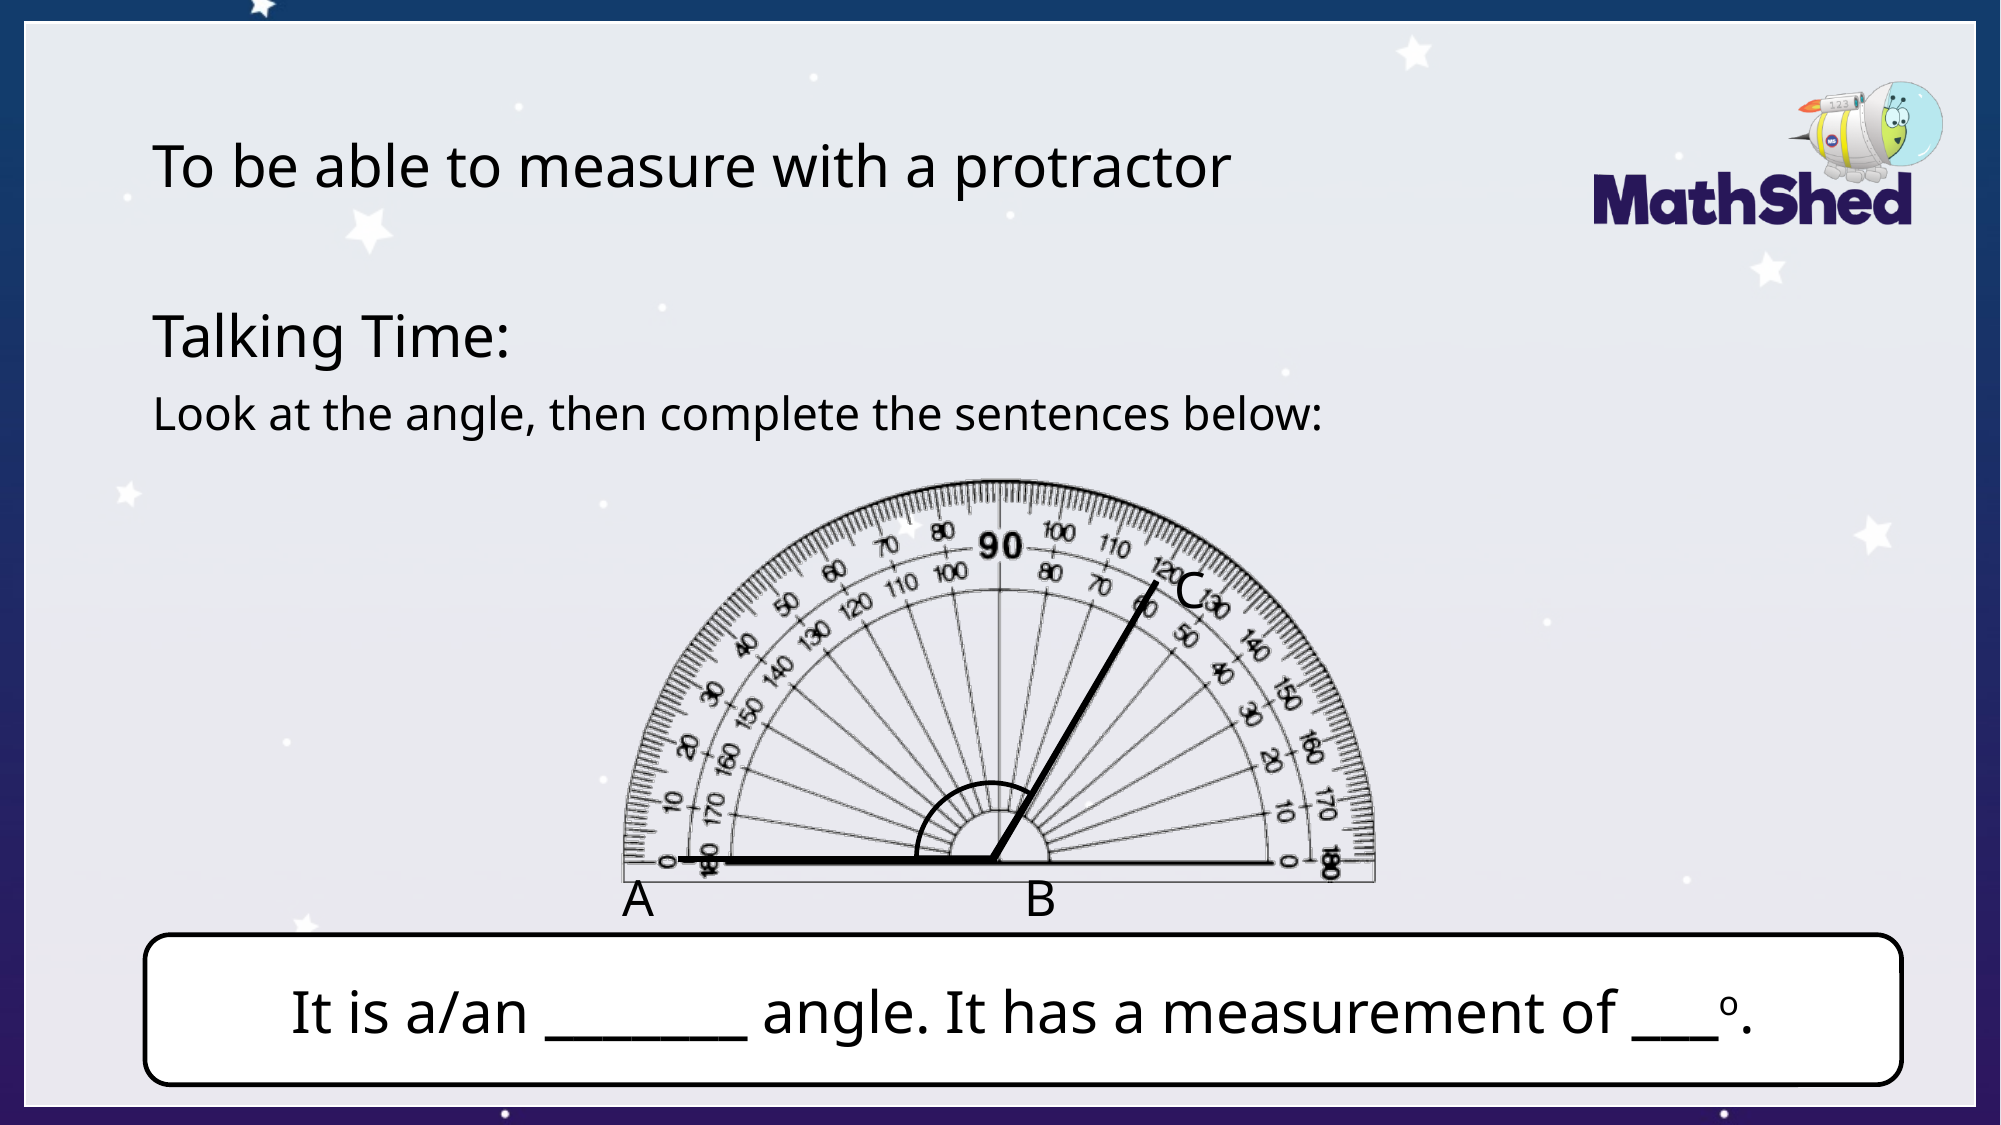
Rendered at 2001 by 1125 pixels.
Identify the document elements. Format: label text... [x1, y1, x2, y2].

picture [0, 0, 2001, 1125]
text_box B [1009, 883, 1072, 933]
list Talking Time: Look at the angle, then complete the sentences below: [137, 299, 1863, 1014]
title To be able to measure with a protractor [137, 59, 1578, 278]
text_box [993, 580, 1157, 860]
text_box It is a/an _______ angle. It has a measurement of ___o. [143, 933, 1903, 1086]
text_box A [607, 883, 670, 933]
